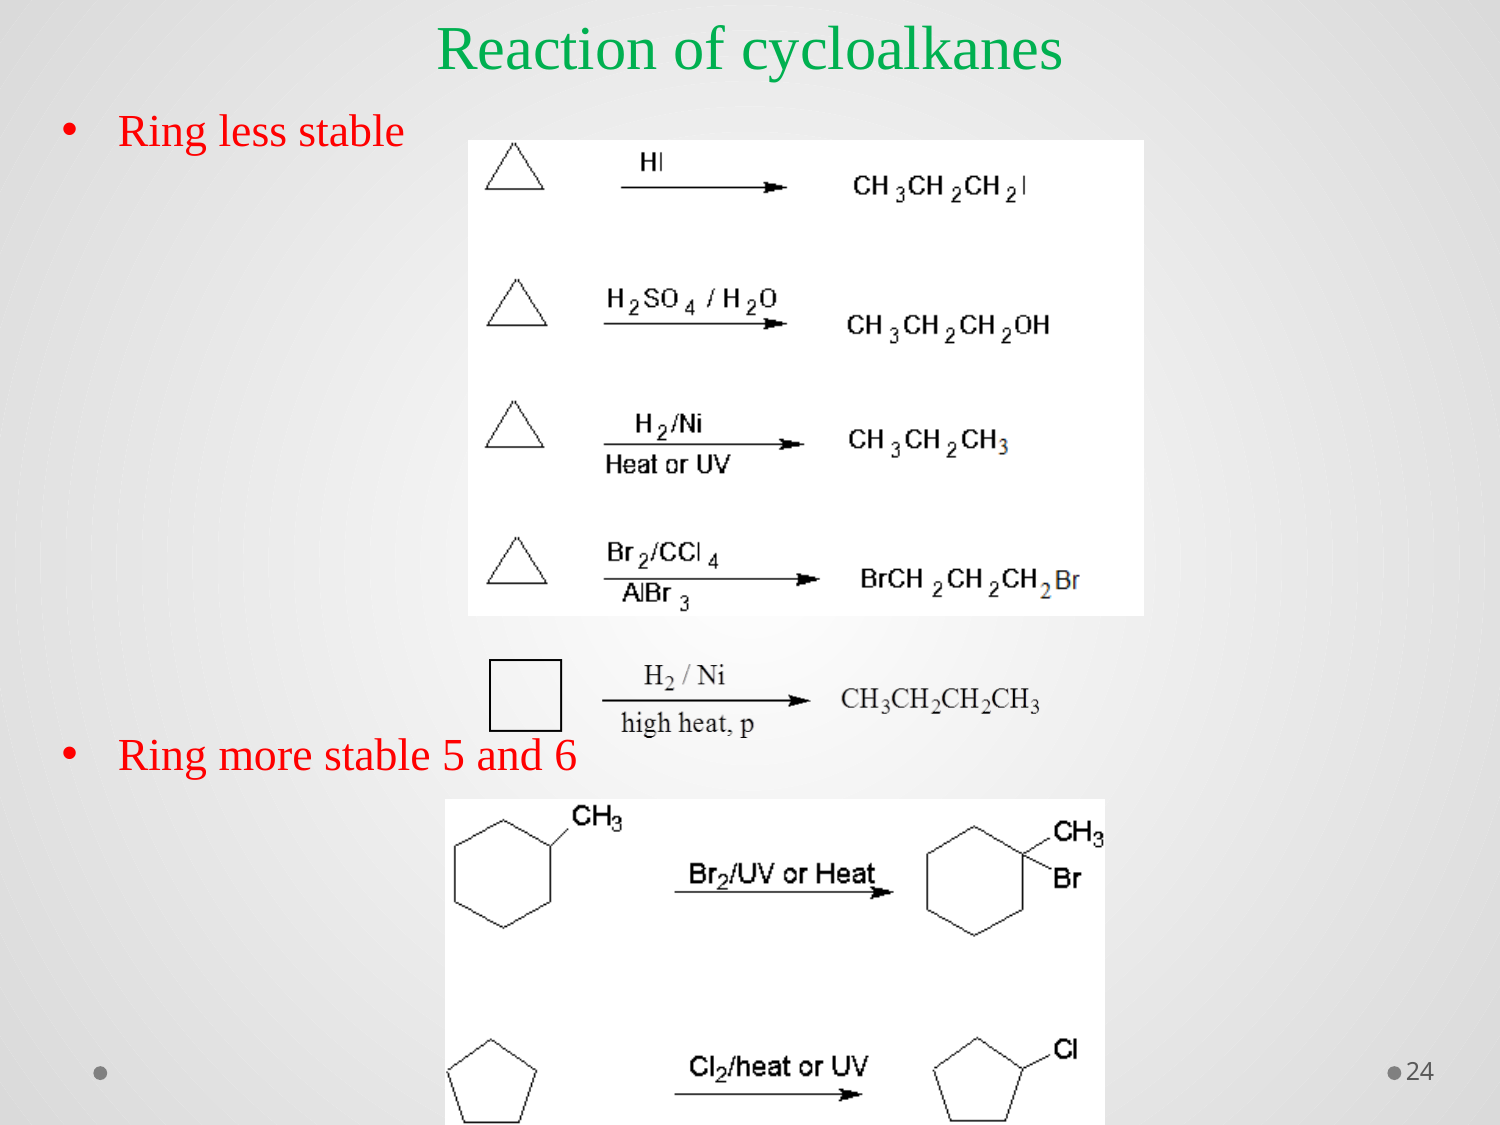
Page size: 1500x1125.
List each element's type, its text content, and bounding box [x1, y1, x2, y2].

text_box Reaction of cycloalkanes [74, 0, 1425, 105]
picture [445, 799, 1105, 1125]
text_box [468, 140, 1144, 740]
text_box Ring less stable Ring more stable 5 and 6 [46, 93, 1397, 1044]
slide_number 24 [1401, 1042, 1494, 1103]
